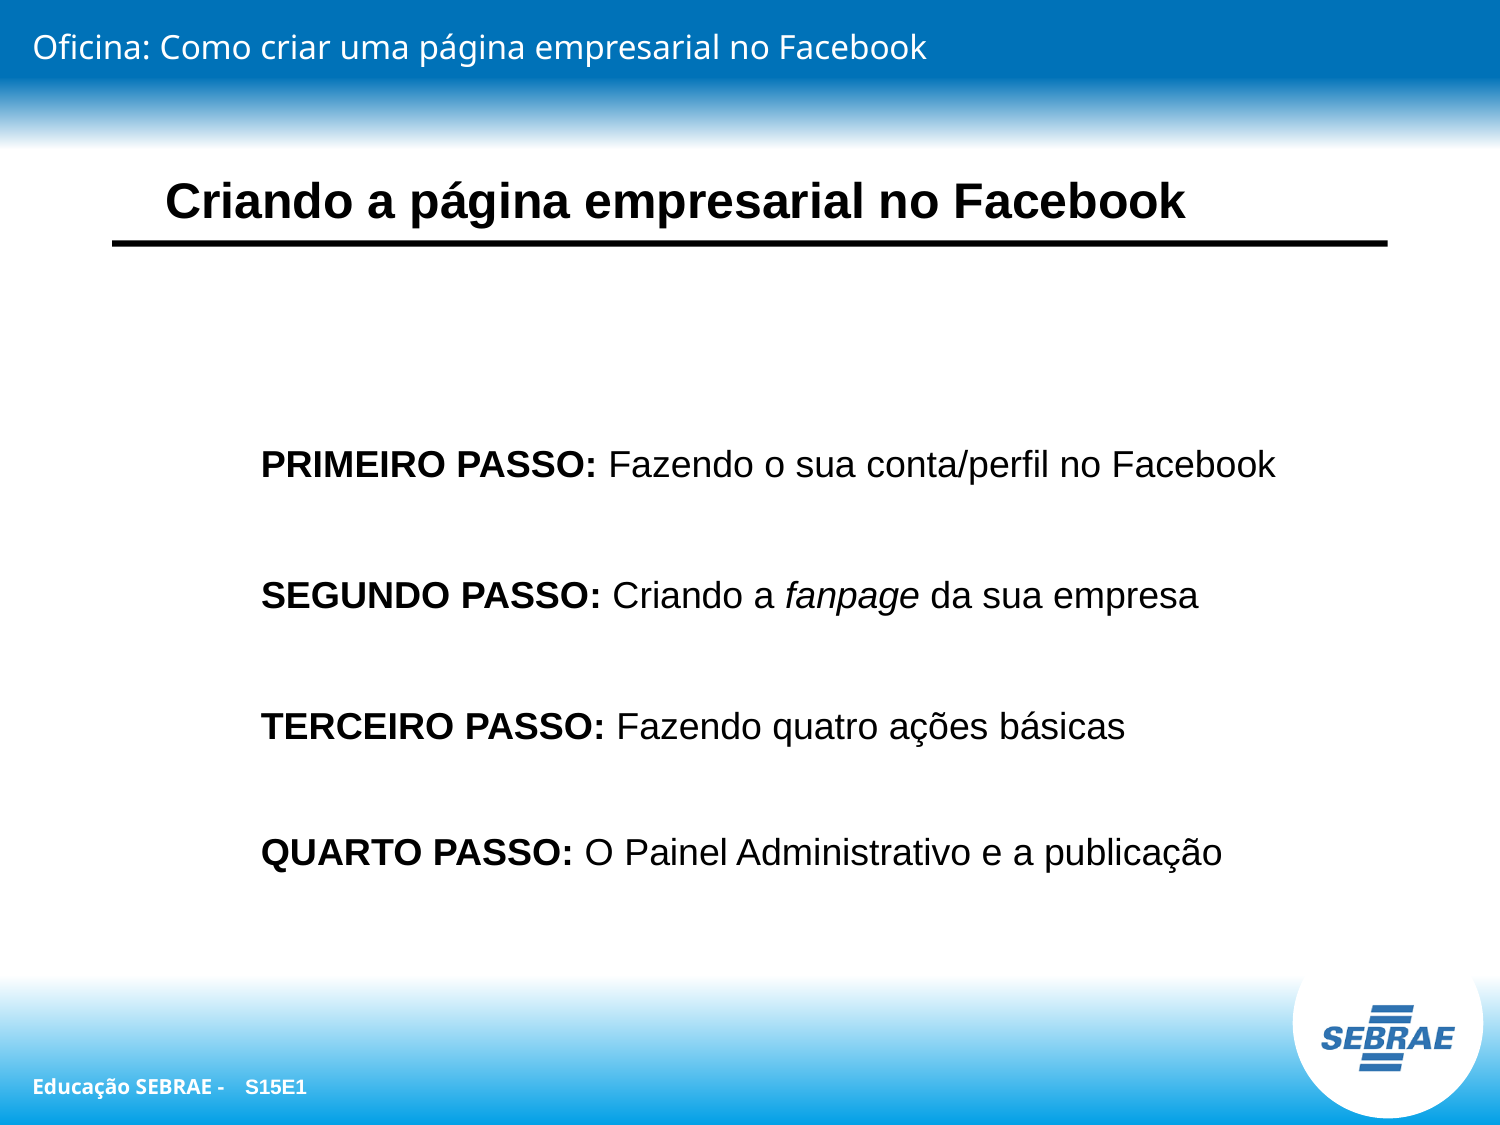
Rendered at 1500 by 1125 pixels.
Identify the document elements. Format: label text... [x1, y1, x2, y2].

picture [1316, 999, 1463, 1076]
text_box S15E1 [230, 1065, 337, 1106]
text_box QUARTO PASSO: O Painel Administrativo e a publicação [246, 820, 1301, 880]
text_box PRIMEIRO PASSO: Fazendo o sua conta/perfil no Facebook [246, 432, 1371, 493]
text_box TERCEIRO PASSO: Fazendo quatro ações básicas [246, 694, 1301, 755]
text_box Criando a página empresarial no Facebook [46, 160, 1306, 236]
text_box SEGUNDO PASSO: Criando a fanpage da sua empresa [246, 563, 1383, 624]
